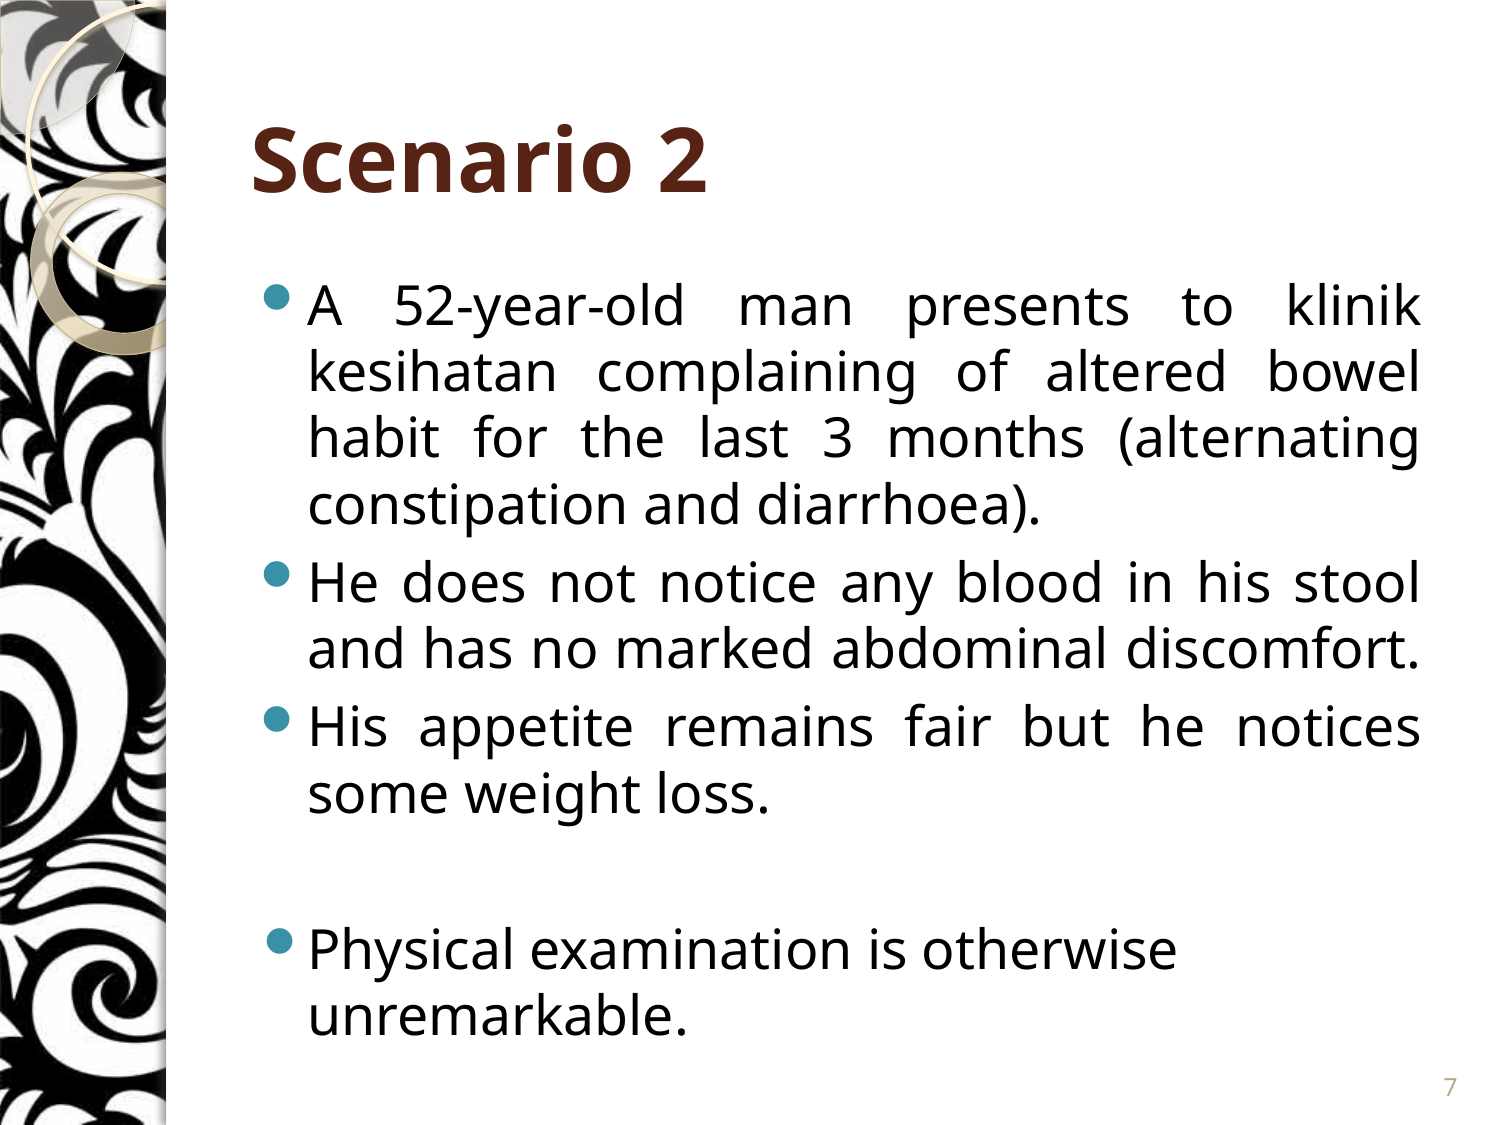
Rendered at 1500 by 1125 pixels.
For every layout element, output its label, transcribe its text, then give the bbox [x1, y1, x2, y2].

list A 52-year-old man presents to klinik kesihatan complaining of altered bowel habit for the last 3 months (alternating constipation and diarrhoea). He does not notice any blood in his stool and has no marked abdominal discomfort. His appetite remains fair but he notices some weight loss. Physical examination is otherwise unremarkable. [235, 262, 1438, 1088]
picture [32, 13, 160, 207]
picture [62, 195, 160, 280]
picture [0, 134, 166, 1125]
title Scenario 2 [235, 62, 1466, 250]
slide_number 7 [1413, 1034, 1488, 1113]
picture [53, 241, 160, 332]
picture [136, 0, 164, 4]
